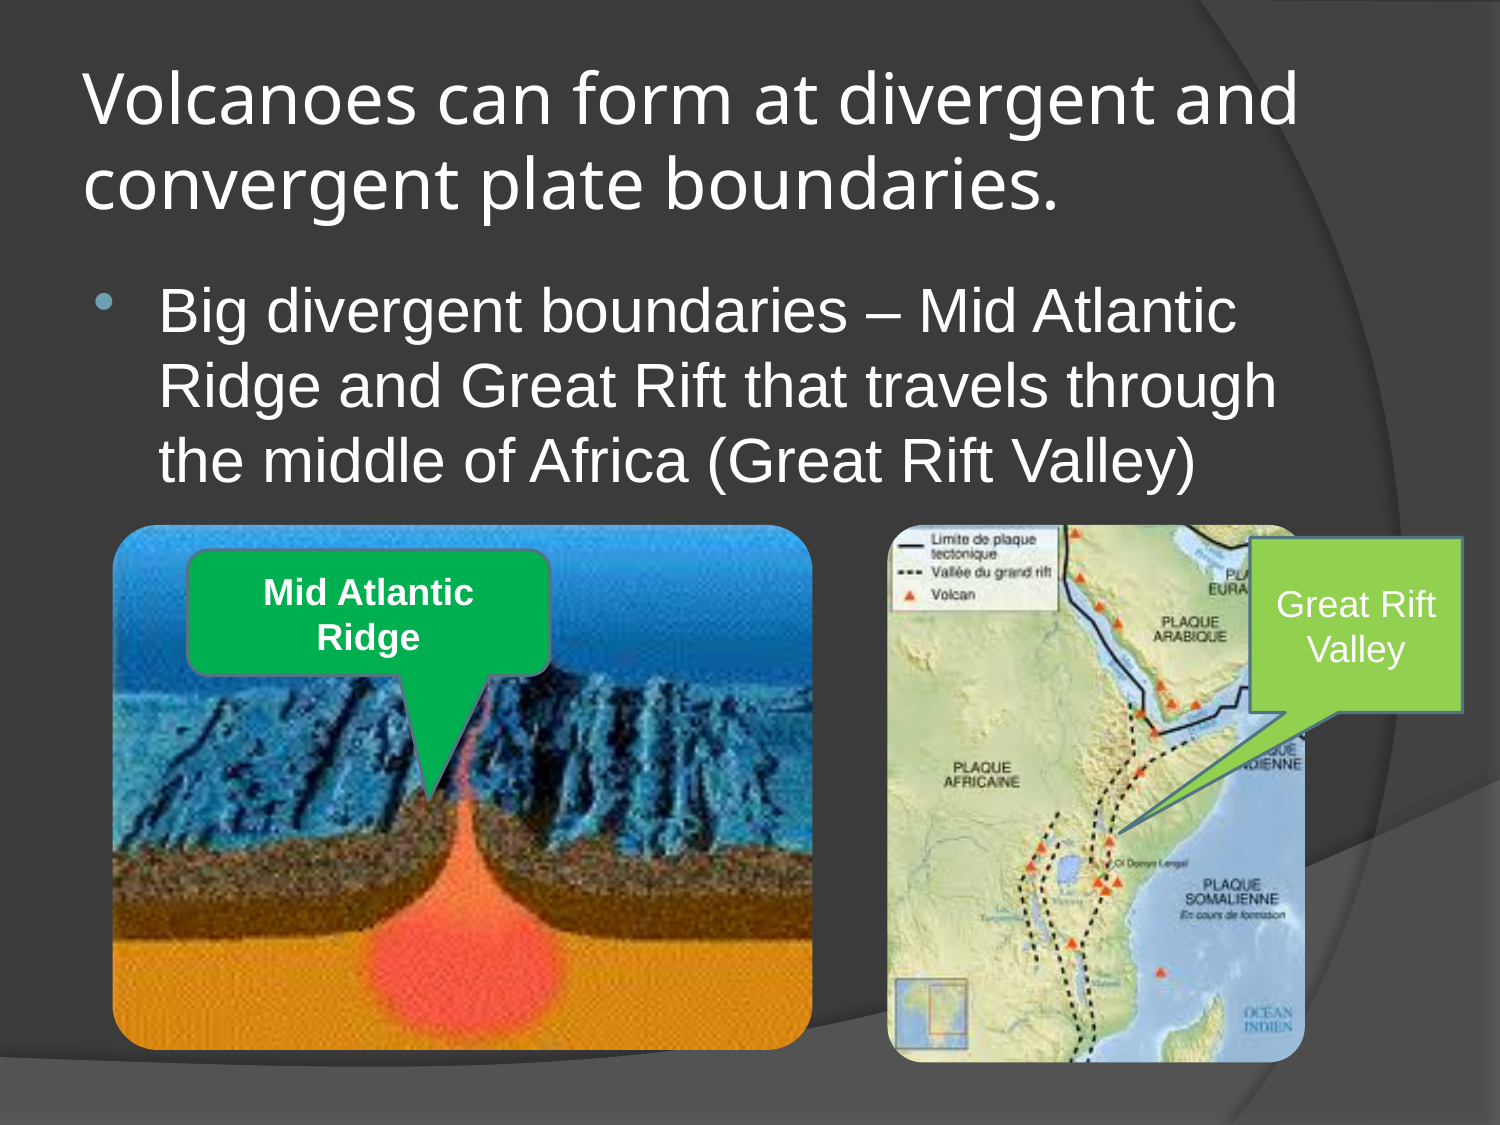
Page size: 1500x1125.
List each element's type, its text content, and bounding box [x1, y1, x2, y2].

text_box Great Rift Valley [1317, 535, 1465, 727]
picture [887, 524, 1306, 1063]
picture [112, 524, 813, 1051]
title Volcanoes can form at divergent and convergent plate boundaries. [75, 45, 1388, 233]
list Big divergent boundaries – Mid Atlantic Ridge and Great Rift that travels through the middle of Africa (Great Rift Valley) [75, 262, 1300, 1005]
